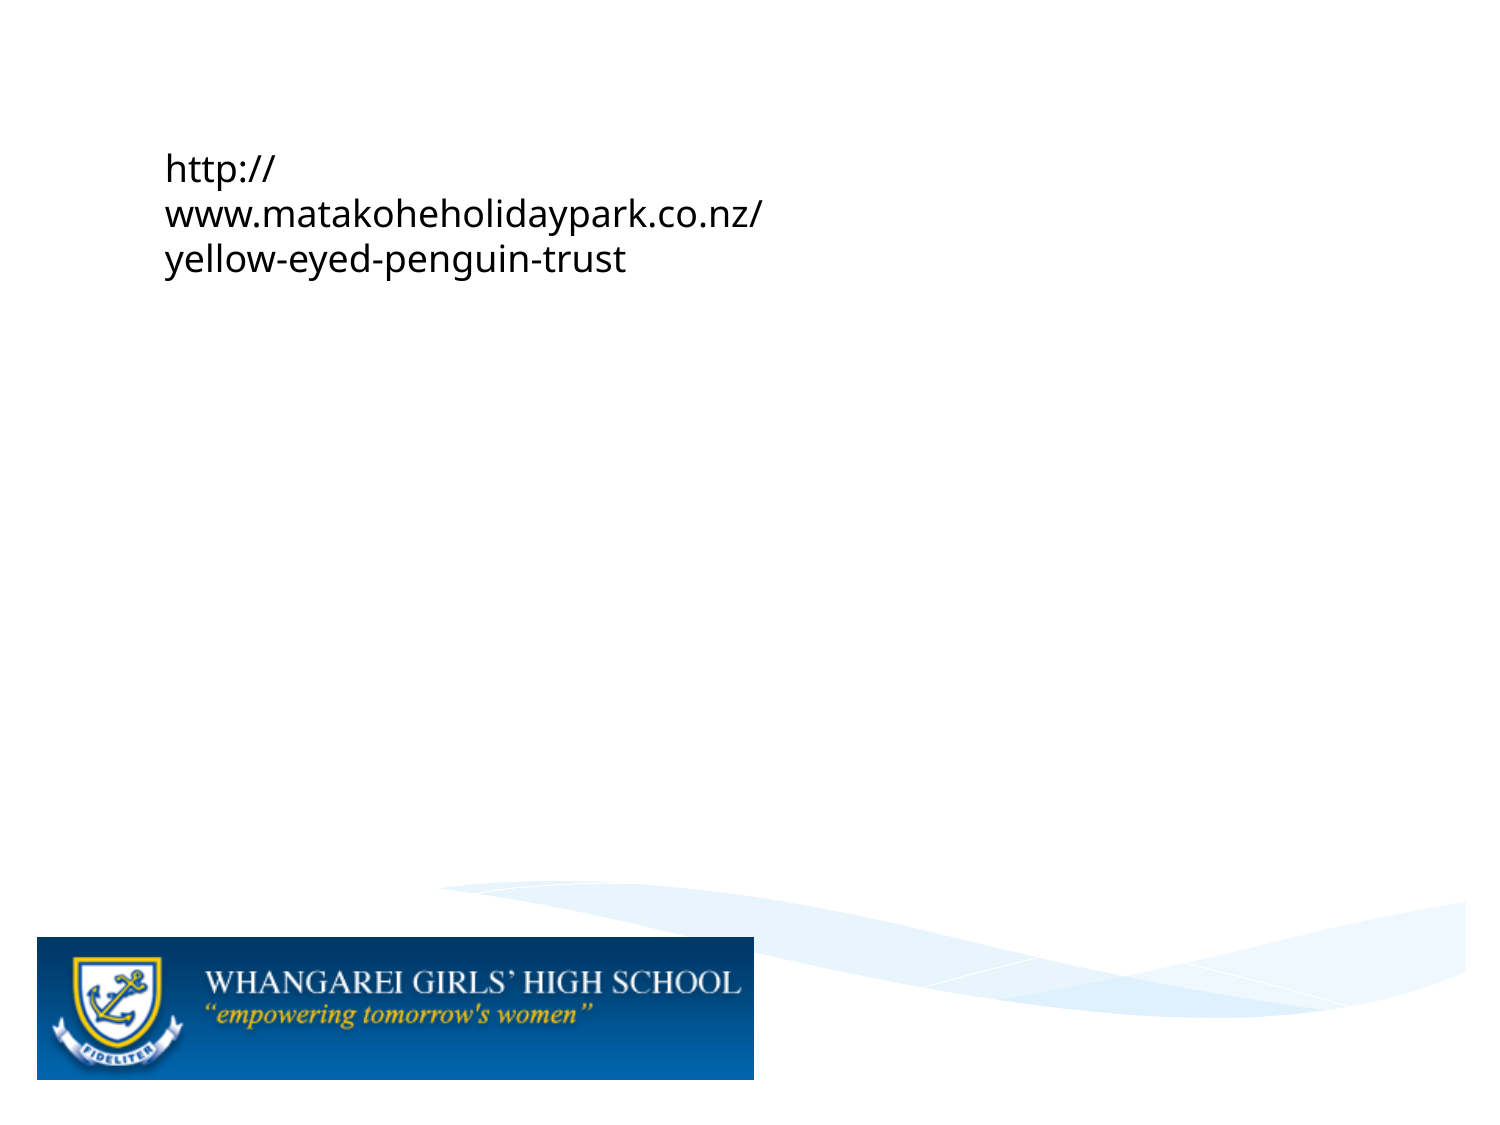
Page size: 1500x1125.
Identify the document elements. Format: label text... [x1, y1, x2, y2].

text_box http://www.matakoheholidaypark.co.nz/yellow-eyed-penguin-trust [149, 137, 900, 288]
picture [37, 937, 754, 1080]
